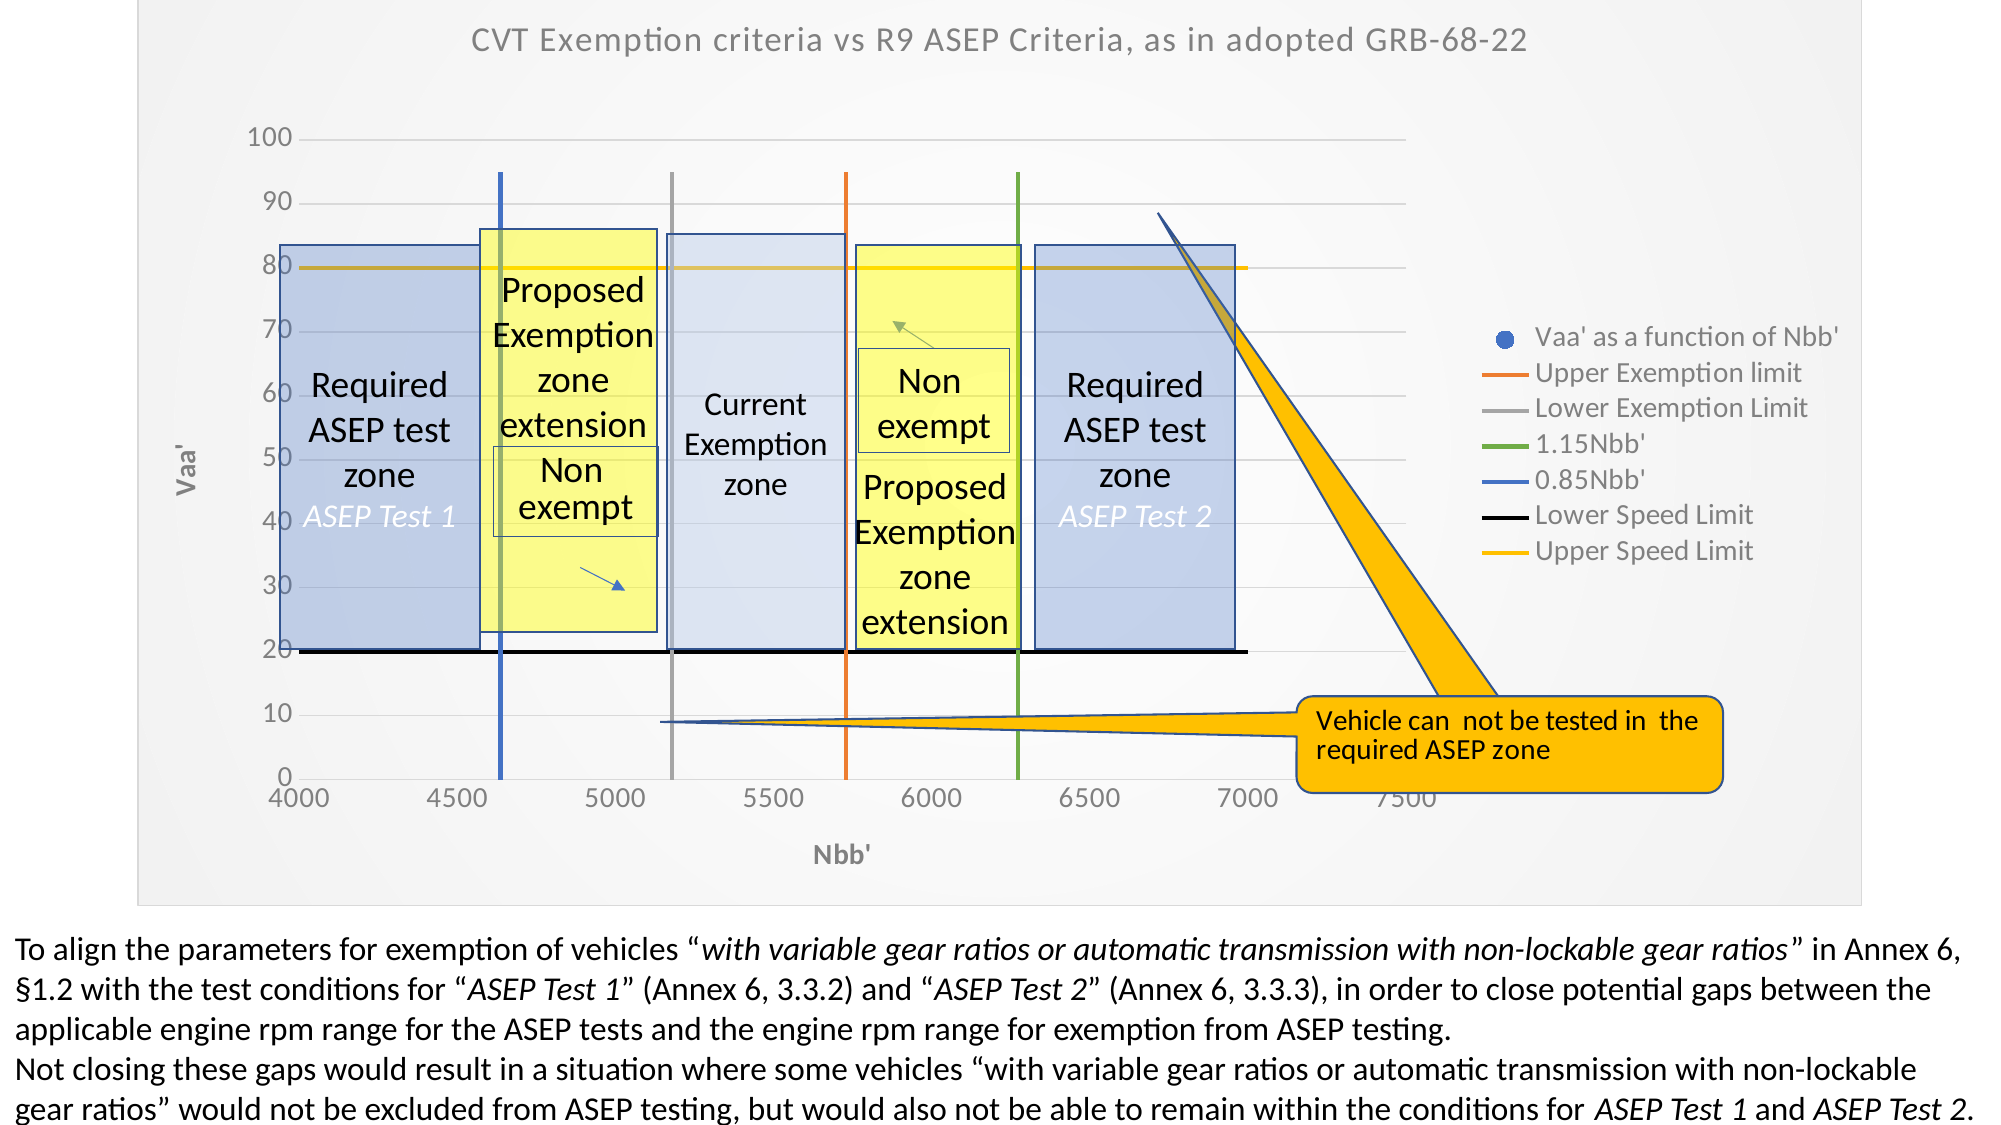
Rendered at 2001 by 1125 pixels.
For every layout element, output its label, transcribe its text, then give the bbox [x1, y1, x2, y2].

text_box To align the parameters for exemption of vehicles “with variable gear ratios or automatic transmission with non-lockable gear ratios” in Annex 6, §1.2 with the test conditions for “ASEP Test 1” (Annex 6, 3.3.2) and “ASEP Test 2” (Annex 6, 3.3.3), in order to close potential gaps between the applicable engine rpm range for the ASEP tests and the engine rpm range for exemption from ASEP testing. Not closing these gaps would result in a situation where some vehicles “with variable gear ratios or automatic transmission with non-lockable gear ratios” would not be excluded from ASEP testing, but would also not be able to remain within the conditions for ASEP Test 1 and ASEP Test 2. [0, 920, 2000, 1125]
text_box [892, 320, 935, 349]
chart [137, 0, 1863, 907]
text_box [580, 567, 626, 591]
